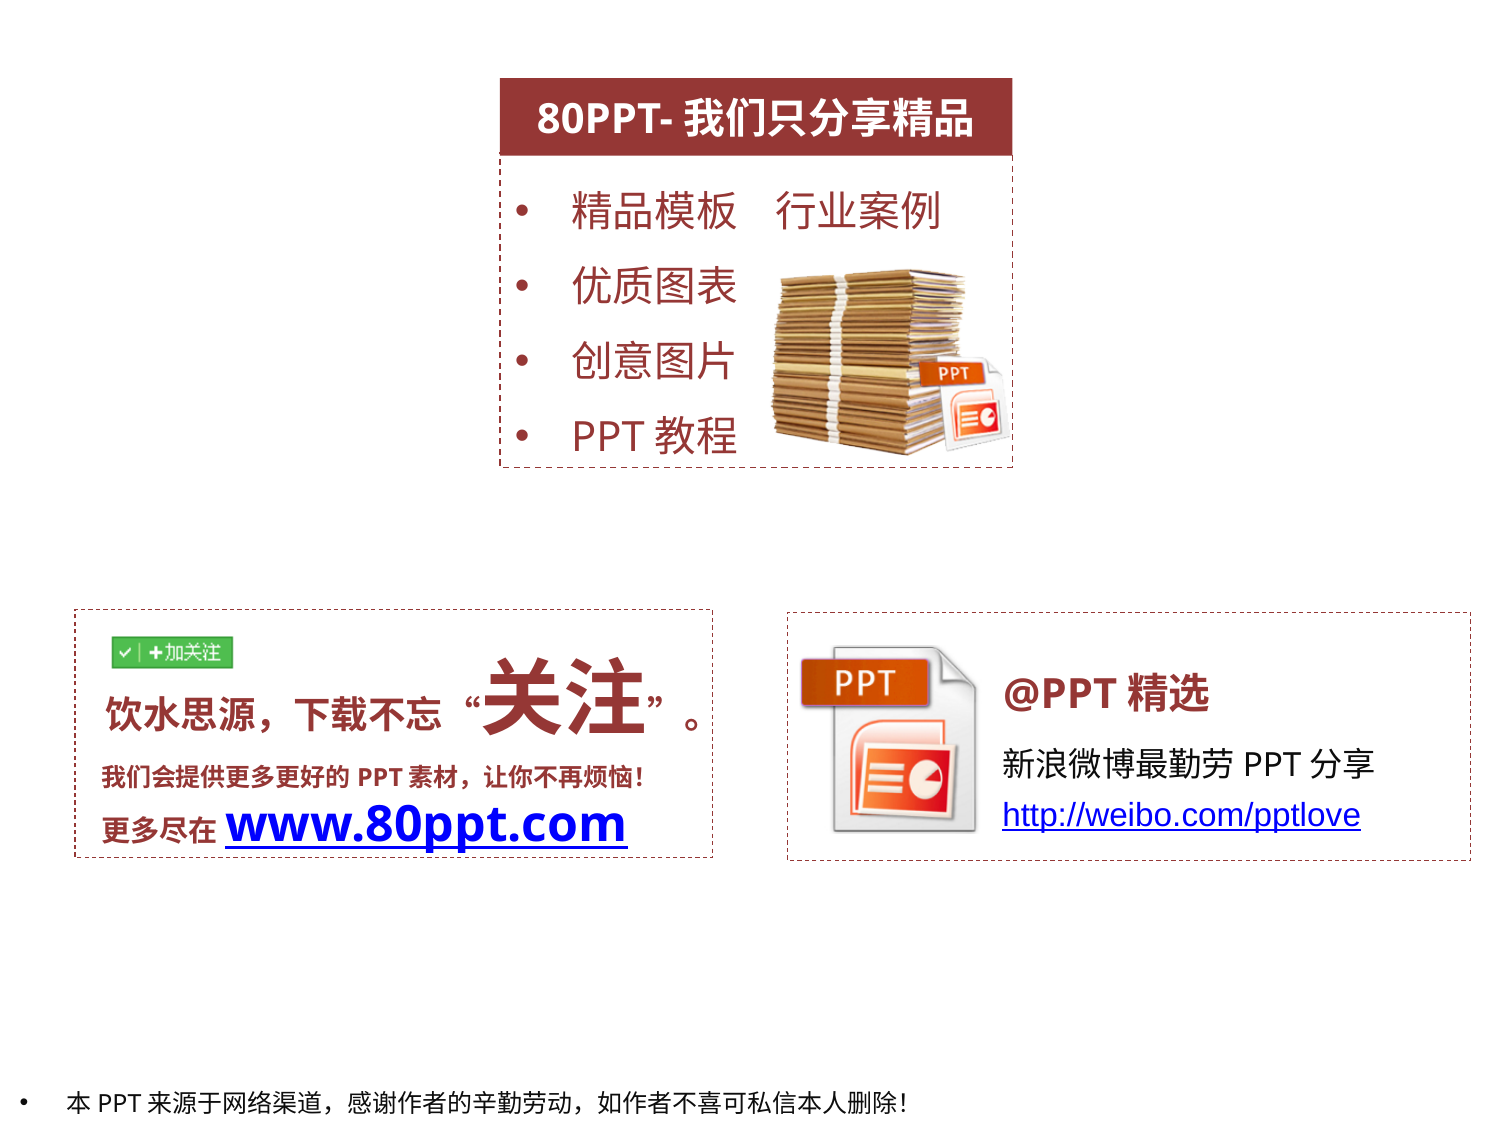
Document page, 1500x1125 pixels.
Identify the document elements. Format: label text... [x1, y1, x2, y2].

picture [798, 645, 987, 834]
text_box 精品模板 行业案例 优质图表 创意图片 PPT教程 [499, 156, 1013, 468]
text_box 饮水思源，下载不忘“关注”。 [90, 638, 738, 753]
picture [109, 632, 238, 672]
text_box [787, 612, 1471, 861]
text_box [75, 609, 713, 858]
text_box 新浪微博最勤劳PPT分享 http://weibo.com/pptlove [989, 726, 1471, 841]
picture [762, 239, 1012, 478]
text_box 本PPT来源于网络渠道，感谢作者的辛勤劳动，如作者不喜可私信本人删除！ [4, 1064, 938, 1125]
text_box @PPT精选 [993, 659, 1226, 724]
text_box 80PPT-我们只分享精品 [499, 78, 1013, 156]
text_box 我们会提供更多更好的PPT素材，让你不再烦恼！ 更多尽在www.80ppt.com [86, 754, 674, 868]
